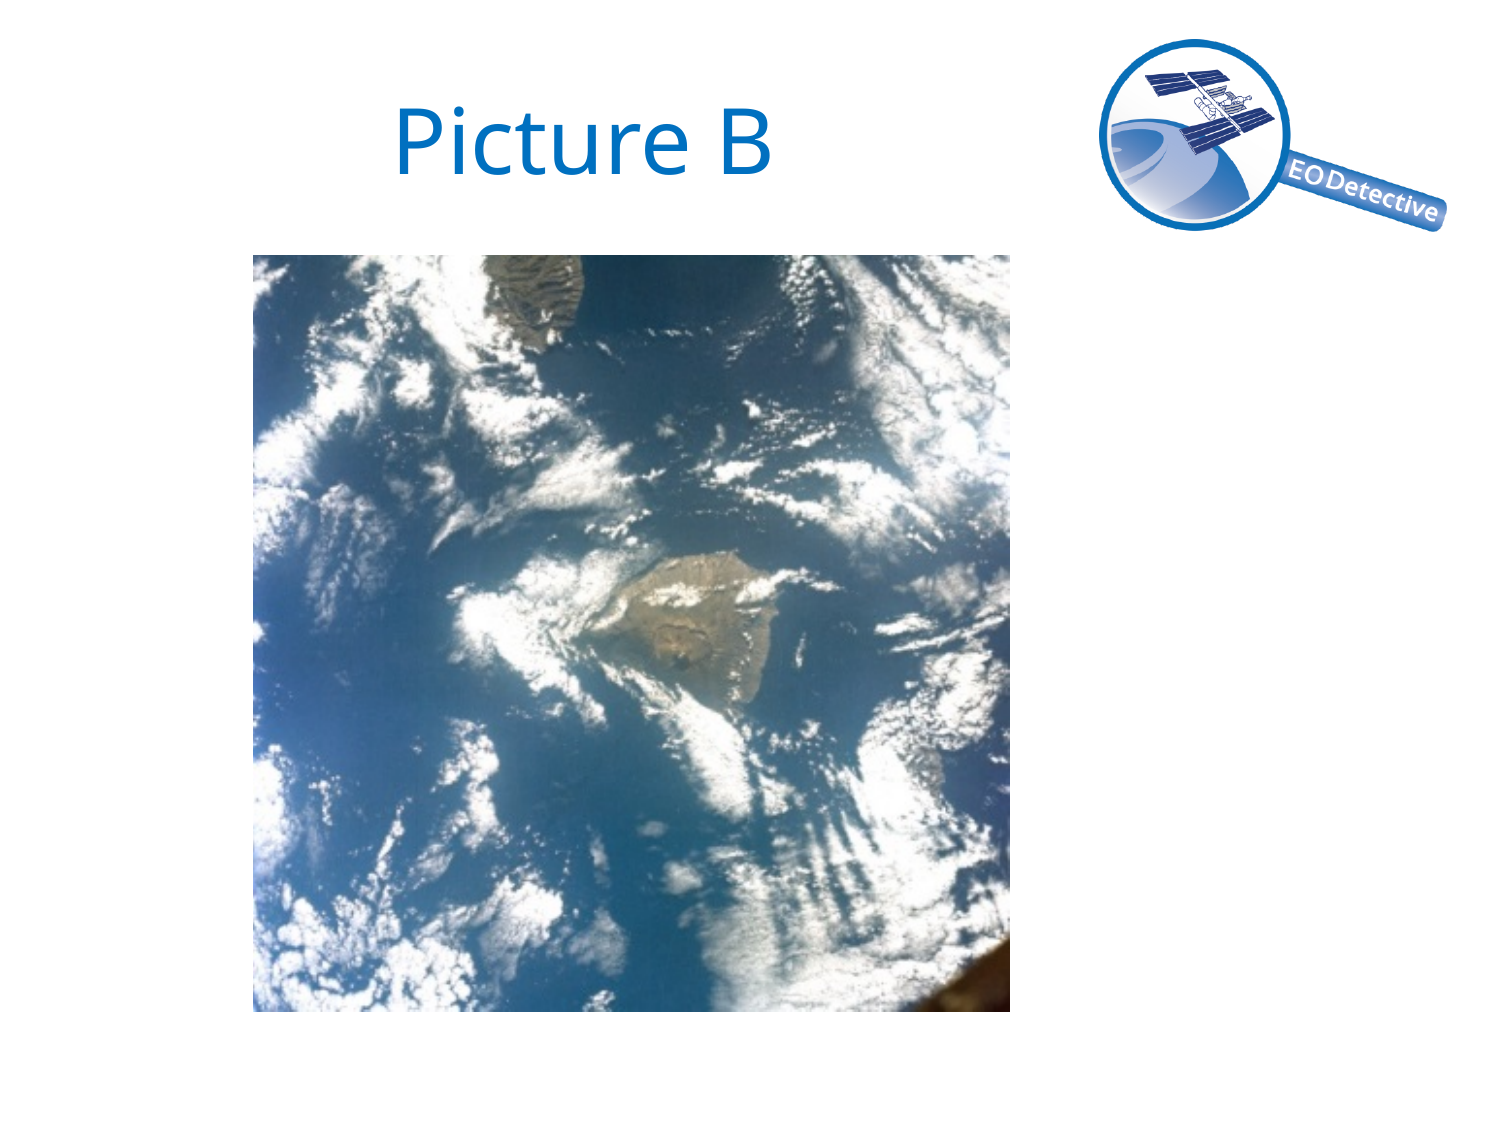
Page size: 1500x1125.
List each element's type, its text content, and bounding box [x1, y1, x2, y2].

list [253, 254, 1011, 1012]
picture [1099, 39, 1447, 232]
title Picture B [75, 45, 1093, 232]
